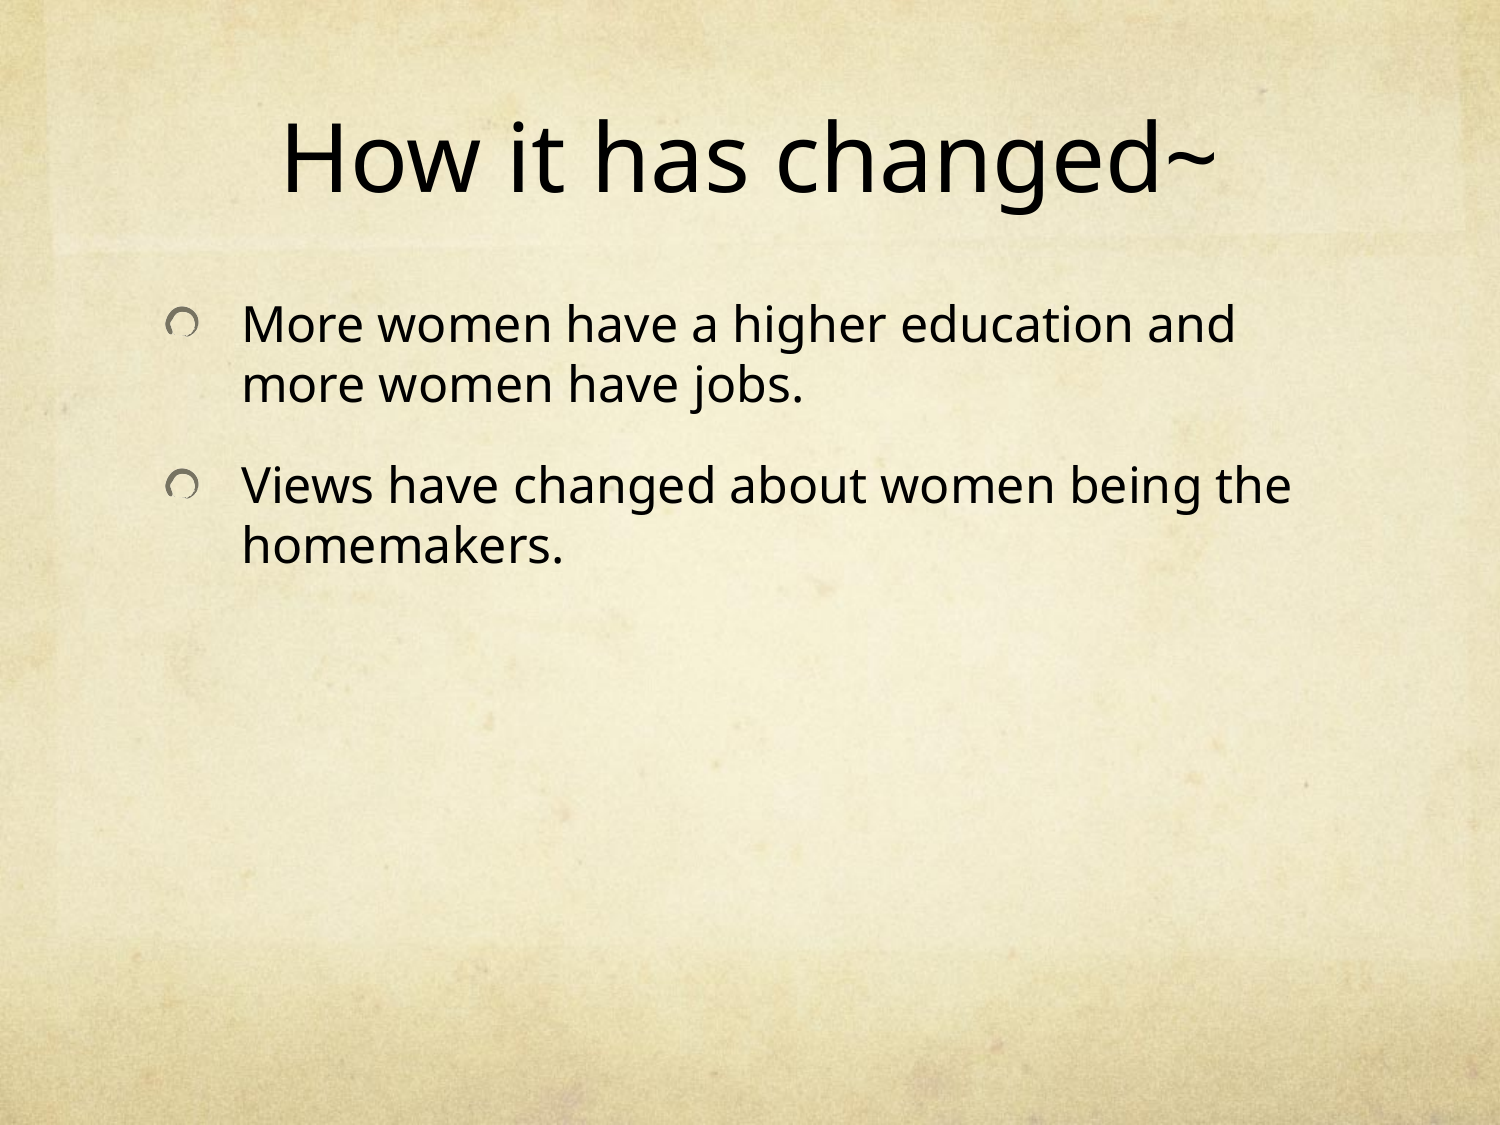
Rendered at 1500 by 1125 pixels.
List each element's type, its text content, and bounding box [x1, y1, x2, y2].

list More women have a higher education and more women have jobs. Views have changed about women being the homemakers. [150, 284, 1350, 950]
title How it has changed~ [150, 82, 1350, 225]
picture [0, 0, 1500, 1125]
